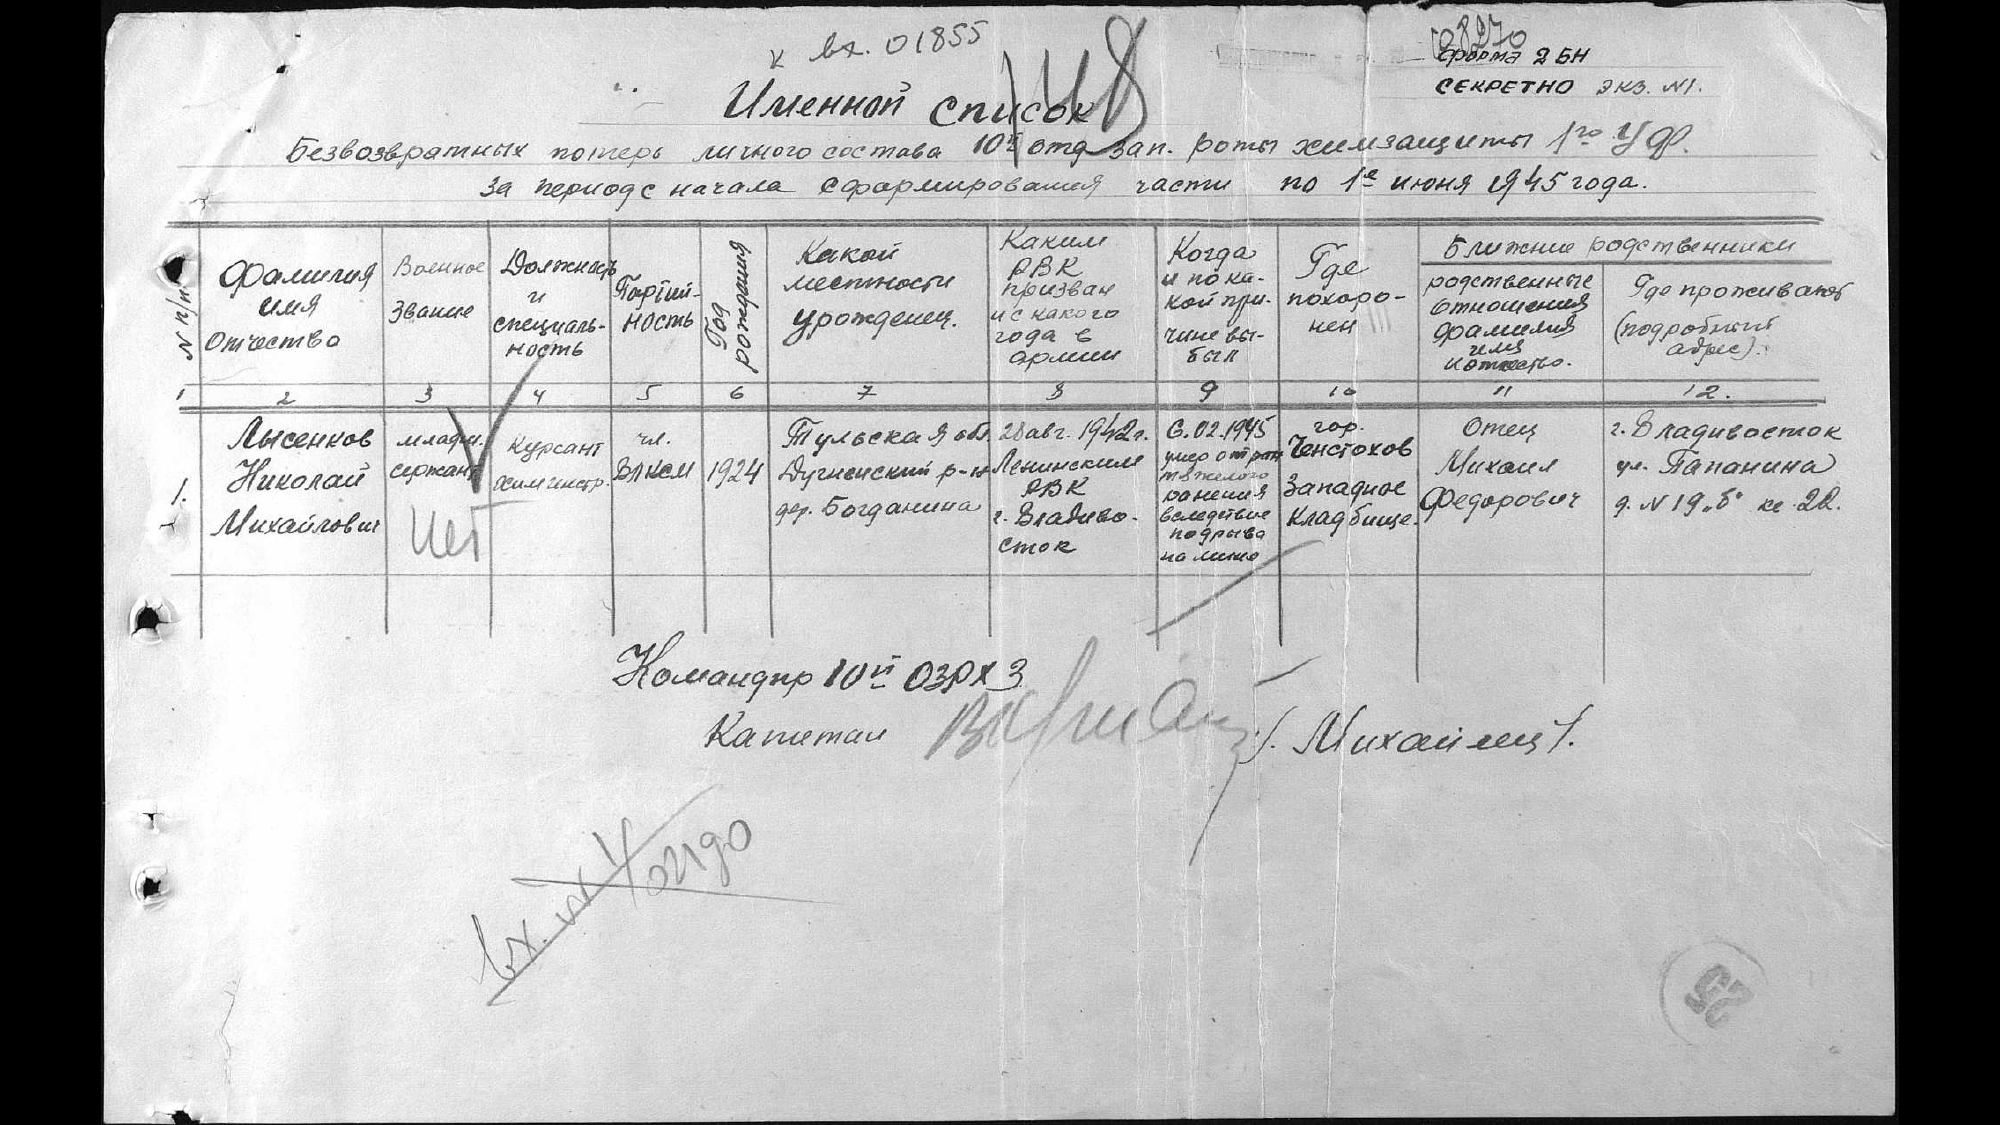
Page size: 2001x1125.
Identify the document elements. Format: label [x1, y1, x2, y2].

picture [101, 0, 1899, 1125]
